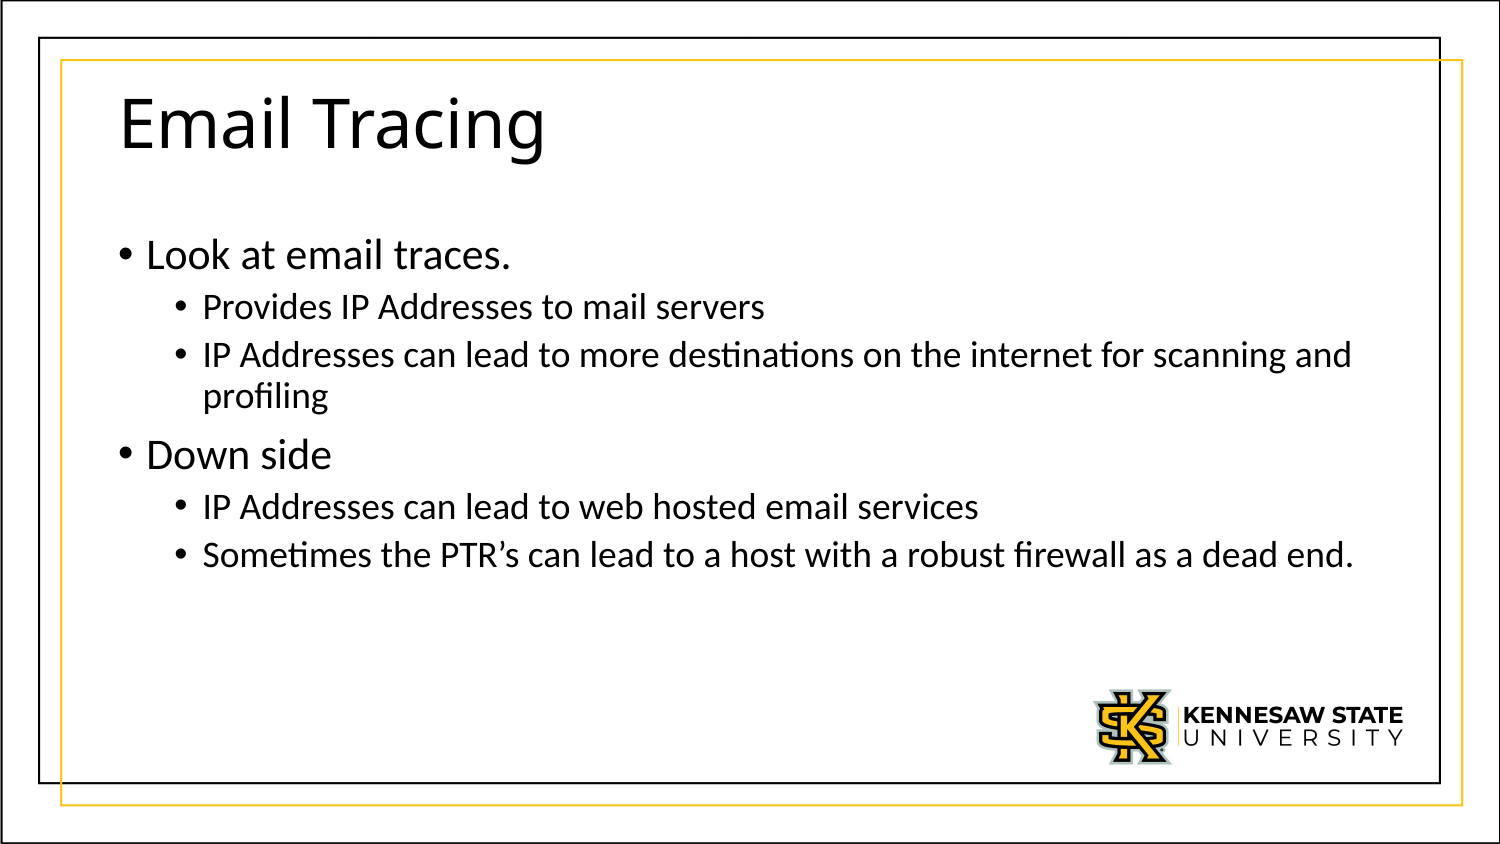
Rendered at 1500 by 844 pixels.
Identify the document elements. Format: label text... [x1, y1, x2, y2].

title Email Tracing [103, 44, 1397, 208]
picture [0, 0, 1500, 844]
list Look at email traces. Provides IP Addresses to mail servers IP Addresses can lead to more destinations on the internet for scanning and profiling Down side IP Addresses can lead to web hosted email services Sometimes the PTR’s can lead to a host with a robust firewall as a dead end. [103, 224, 1397, 760]
